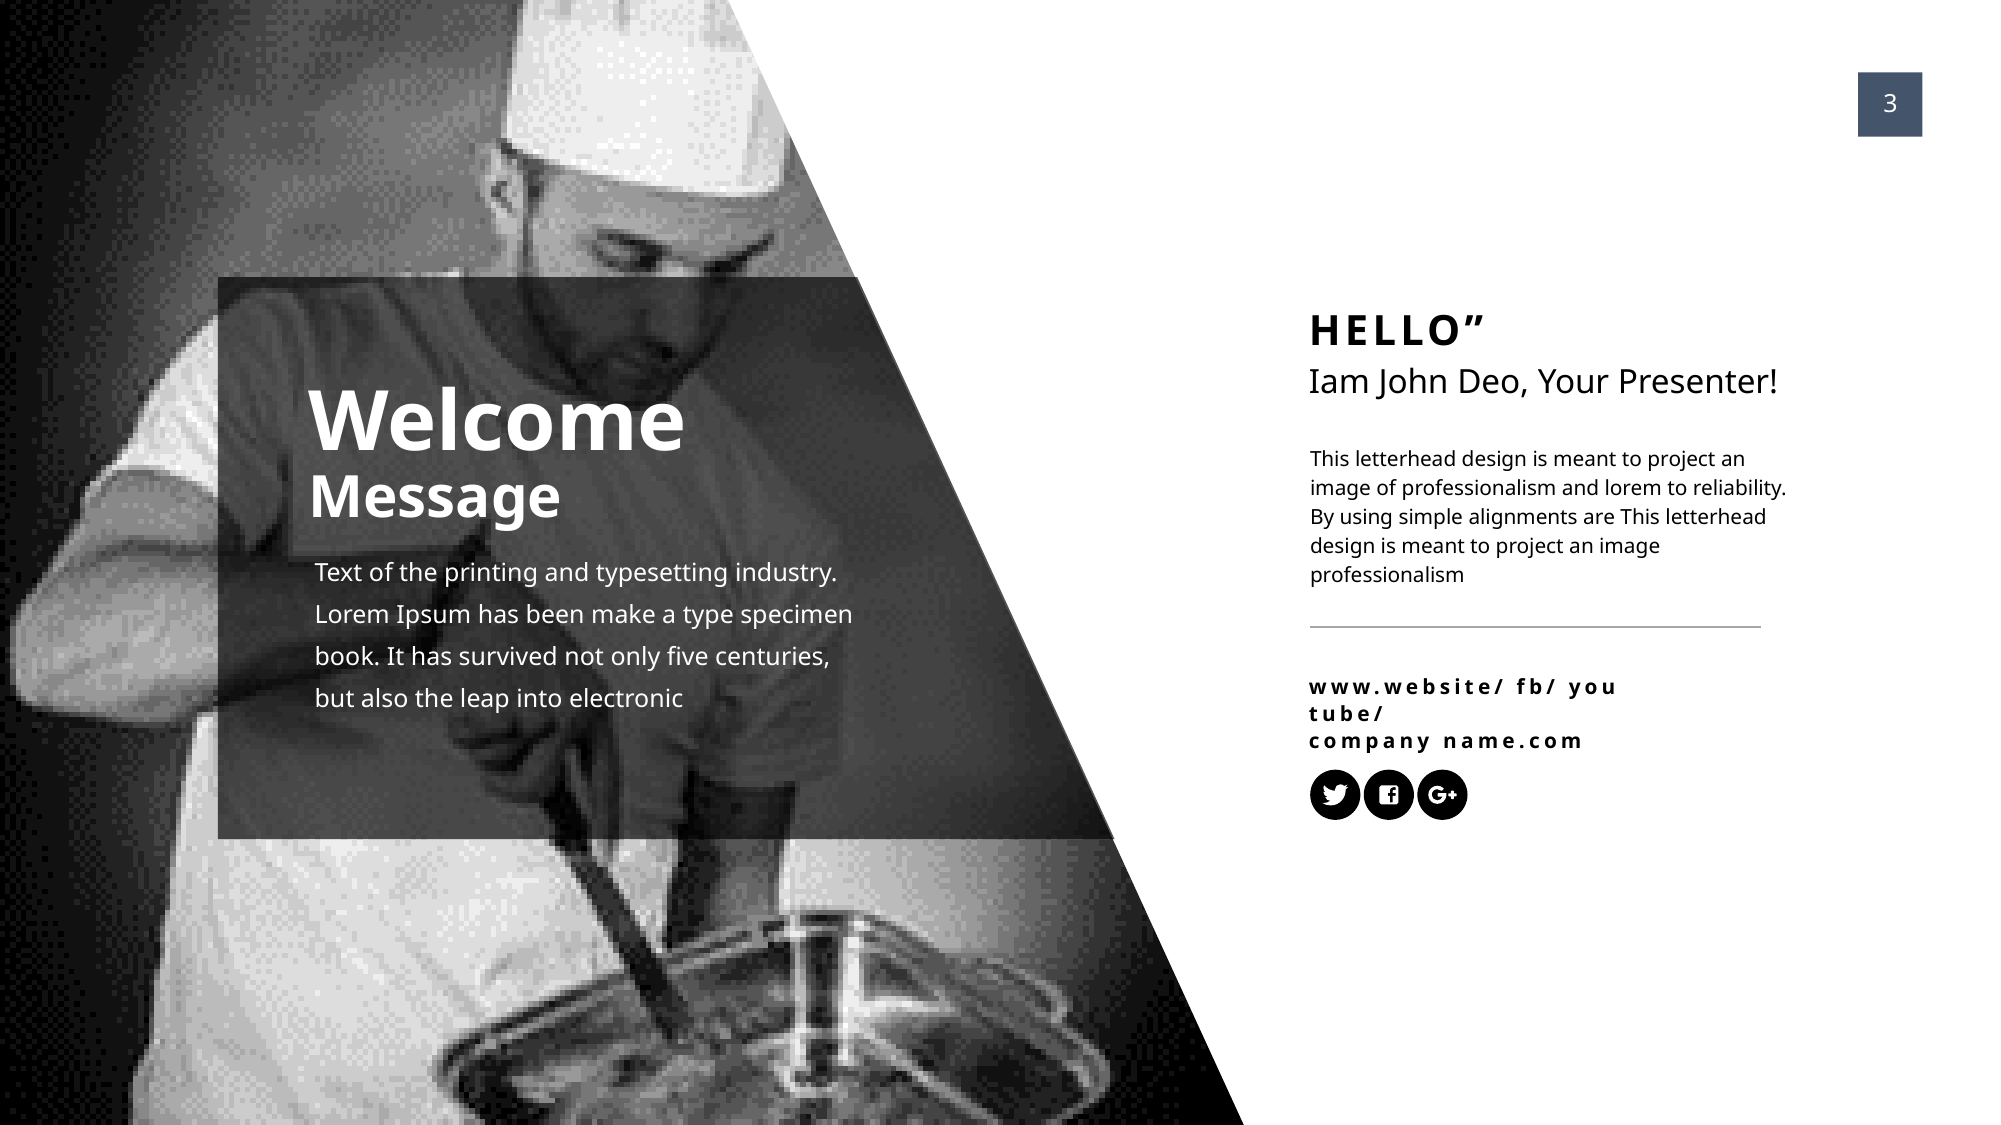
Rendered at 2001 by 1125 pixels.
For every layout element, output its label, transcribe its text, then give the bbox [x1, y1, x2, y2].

slide_number 3 [1854, 78, 1927, 130]
picture [0, 0, 1244, 1125]
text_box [299, 396, 886, 722]
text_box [1294, 296, 1804, 820]
